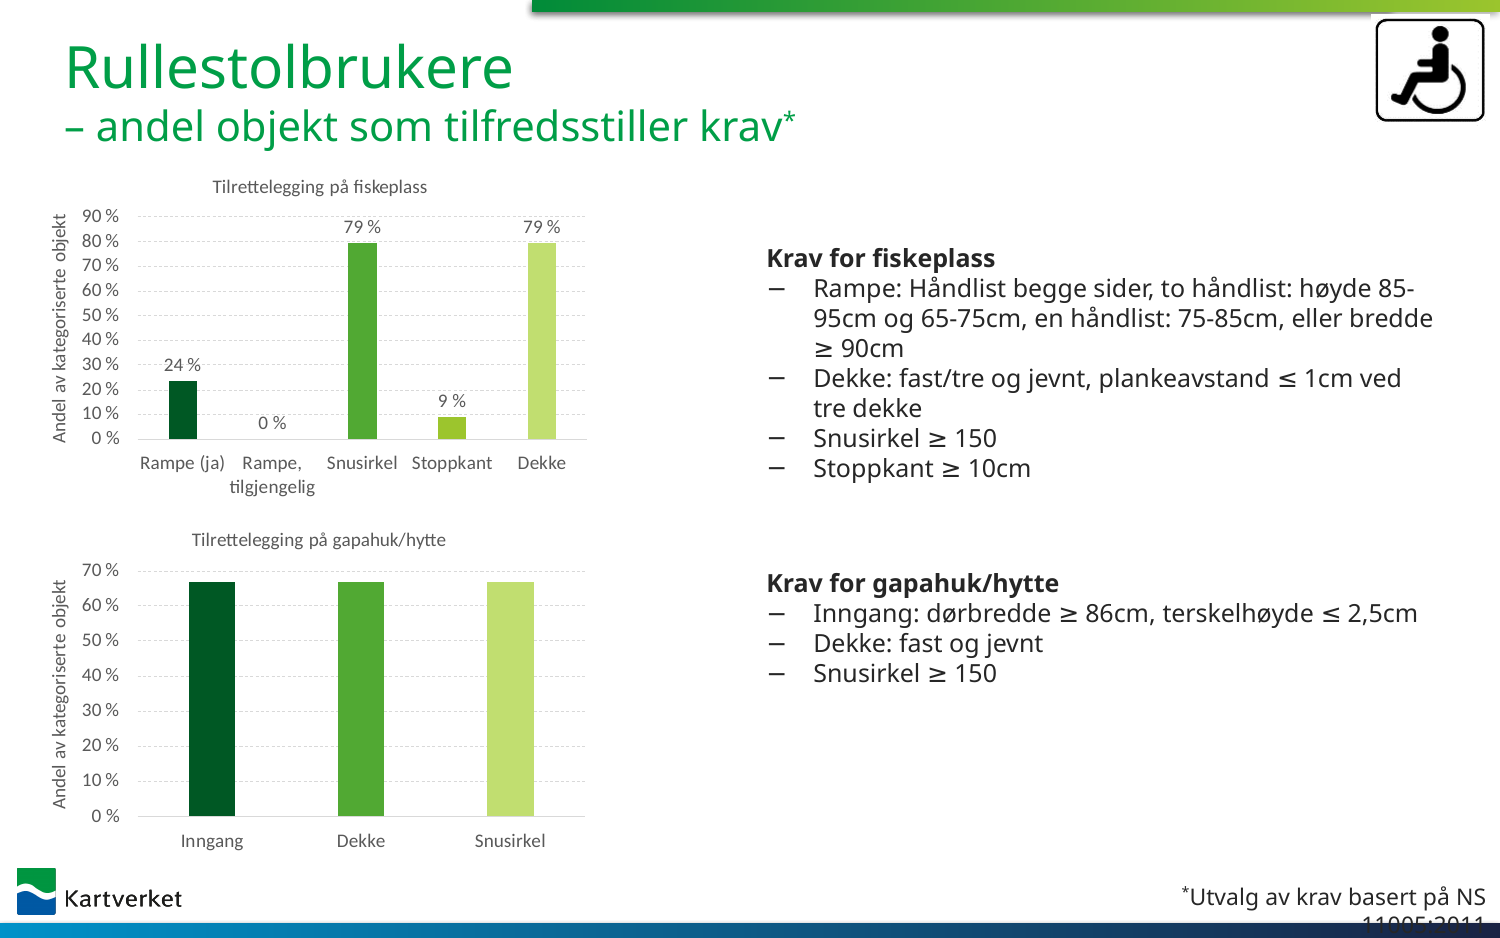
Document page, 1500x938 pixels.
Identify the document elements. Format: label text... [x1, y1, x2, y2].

picture [41, 520, 596, 859]
text_box Krav for fiskeplass Rampe: Håndlist begge sider, to håndlist: høyde 85-95cm og 65-75cm, en håndlist: 75-85cm, eller bredde ≥ 90cm Dekke: fast/tre og jevnt, plankeavstand ≤ 1cm ved tre dekke Snusirkel ≥ 150 Stoppkant ≥ 10cm [751, 235, 1452, 490]
text_box *Utvalg av krav basert på NS 11005:2011 [1068, 873, 1500, 938]
picture [1371, 13, 1491, 127]
picture [41, 166, 598, 505]
text_box Krav for gapahuk/hytte Inngang: dørbredde ≥ 86cm, terskelhøyde ≤ 2,5cm Dekke: fast og jevnt Snusirkel ≥ 150 [751, 560, 1452, 695]
text_box Rullestolbrukere – andel objekt som tilfredsstiller krav* [49, 29, 1431, 158]
